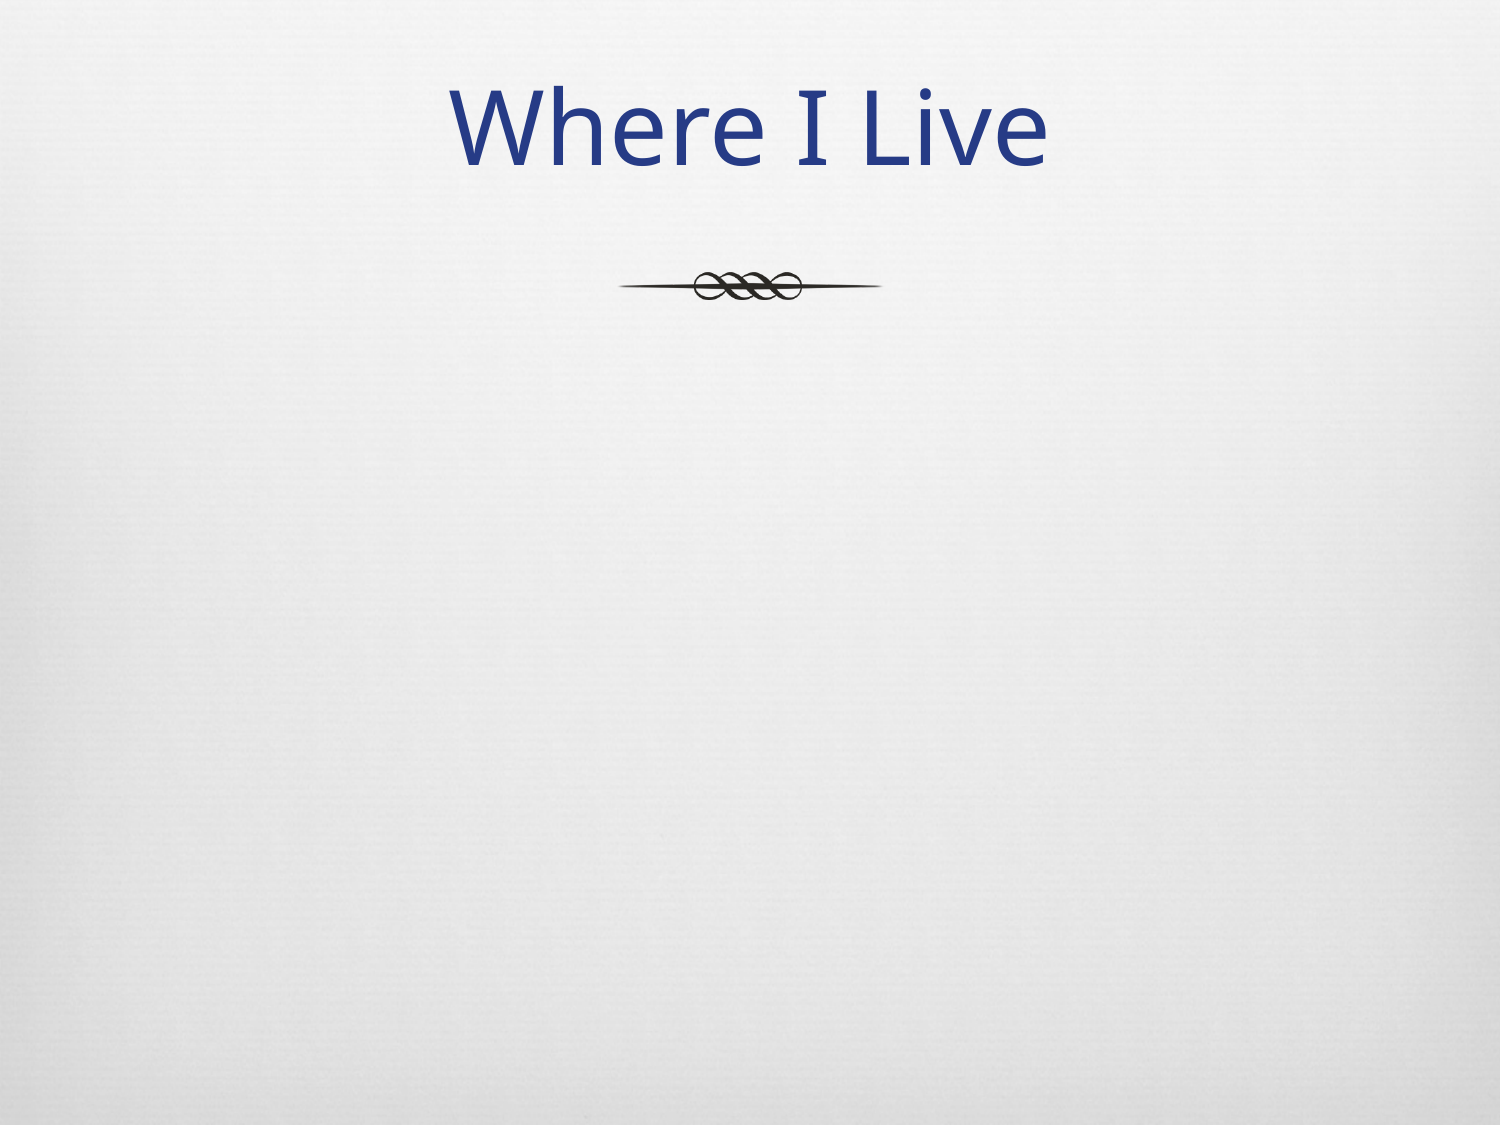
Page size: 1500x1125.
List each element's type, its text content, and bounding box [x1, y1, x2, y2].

picture [615, 272, 885, 300]
title Where I Live [112, 11, 1388, 236]
